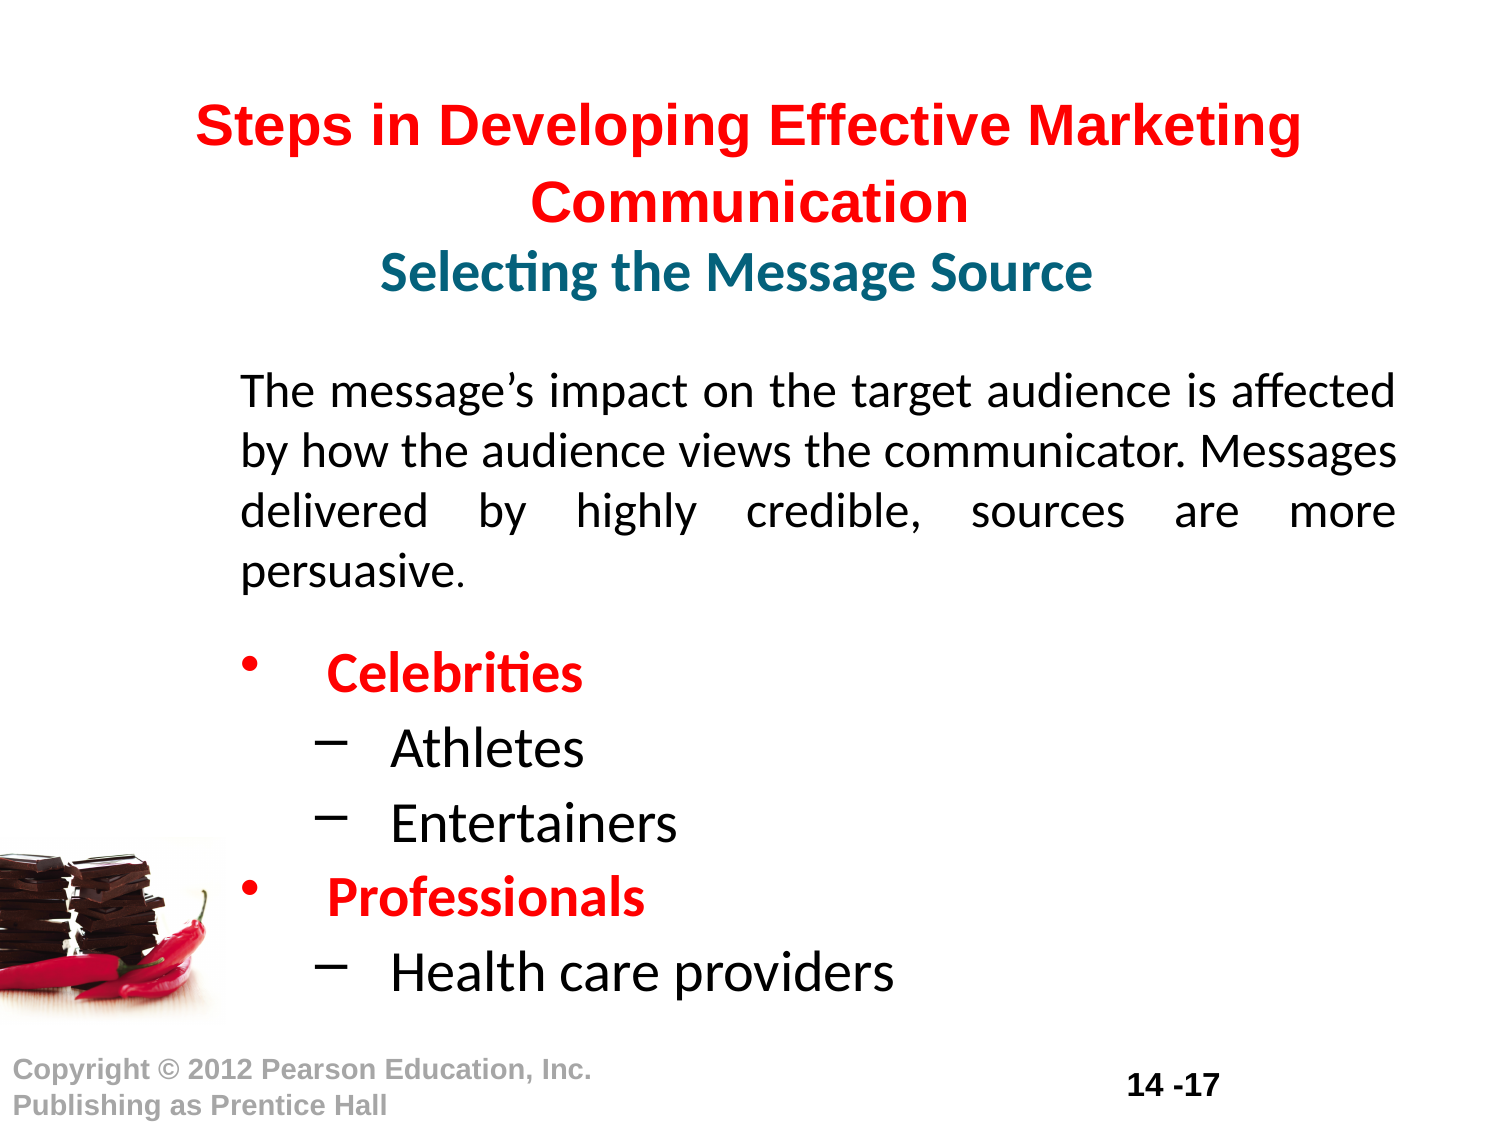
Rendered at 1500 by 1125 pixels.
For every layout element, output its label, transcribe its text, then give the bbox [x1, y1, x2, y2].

picture [0, 837, 224, 1025]
title Steps in Developing Effective Marketing Communication [112, 24, 1388, 213]
list Selecting the Message Source [149, 237, 1326, 301]
list The message’s impact on the target audience is affected by how the audience views the communicator. Messages delivered by highly credible, sources are more persuasive. Celebrities Athletes Entertainers Professionals Health care providers [224, 349, 1413, 1038]
